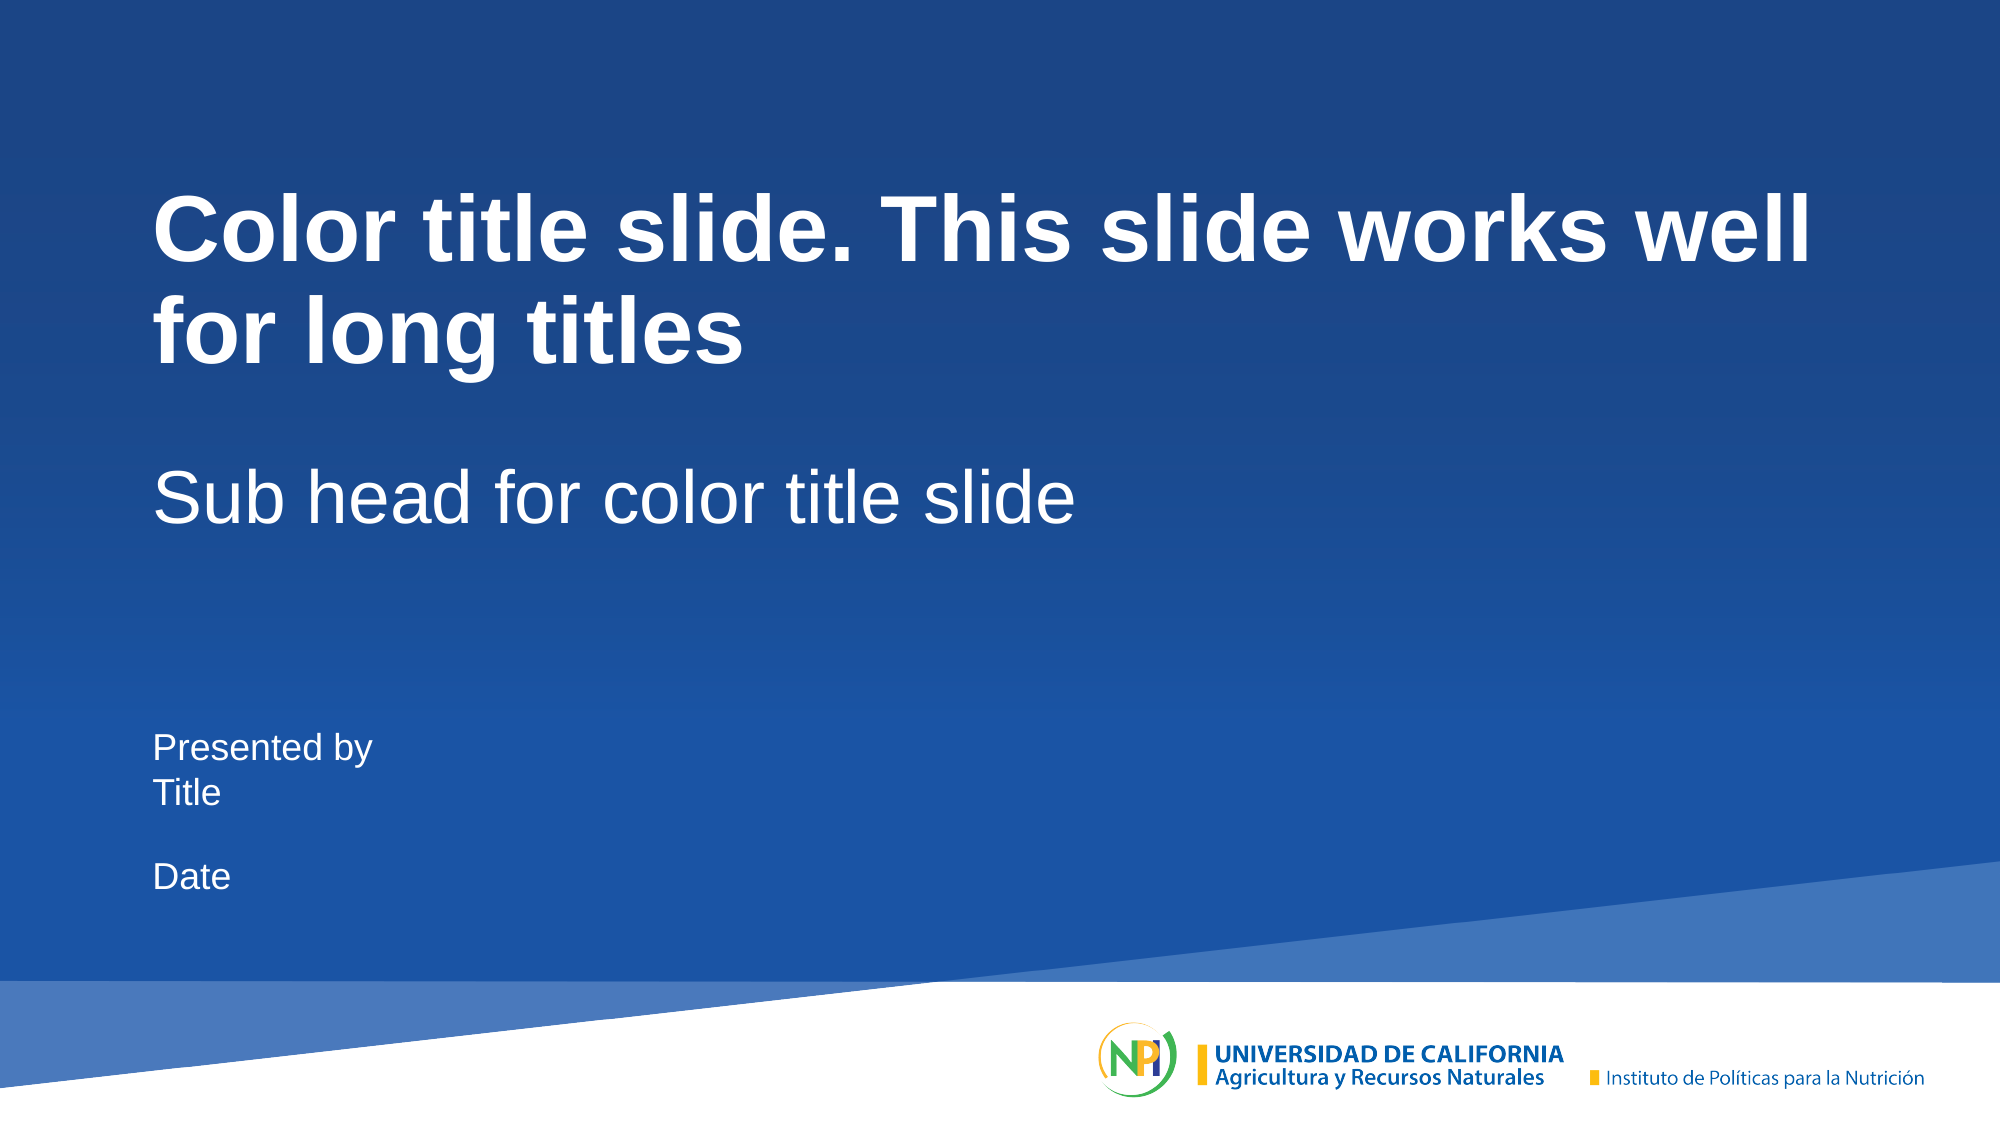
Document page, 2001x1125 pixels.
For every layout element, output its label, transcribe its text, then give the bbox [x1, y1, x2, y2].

list Date [137, 849, 607, 937]
list Presented by Title [137, 715, 698, 824]
title Color title slide. This slide works well for long titles [137, 173, 1863, 391]
picture [0, 0, 2000, 1125]
list Sub head for color title slide [137, 451, 1494, 583]
